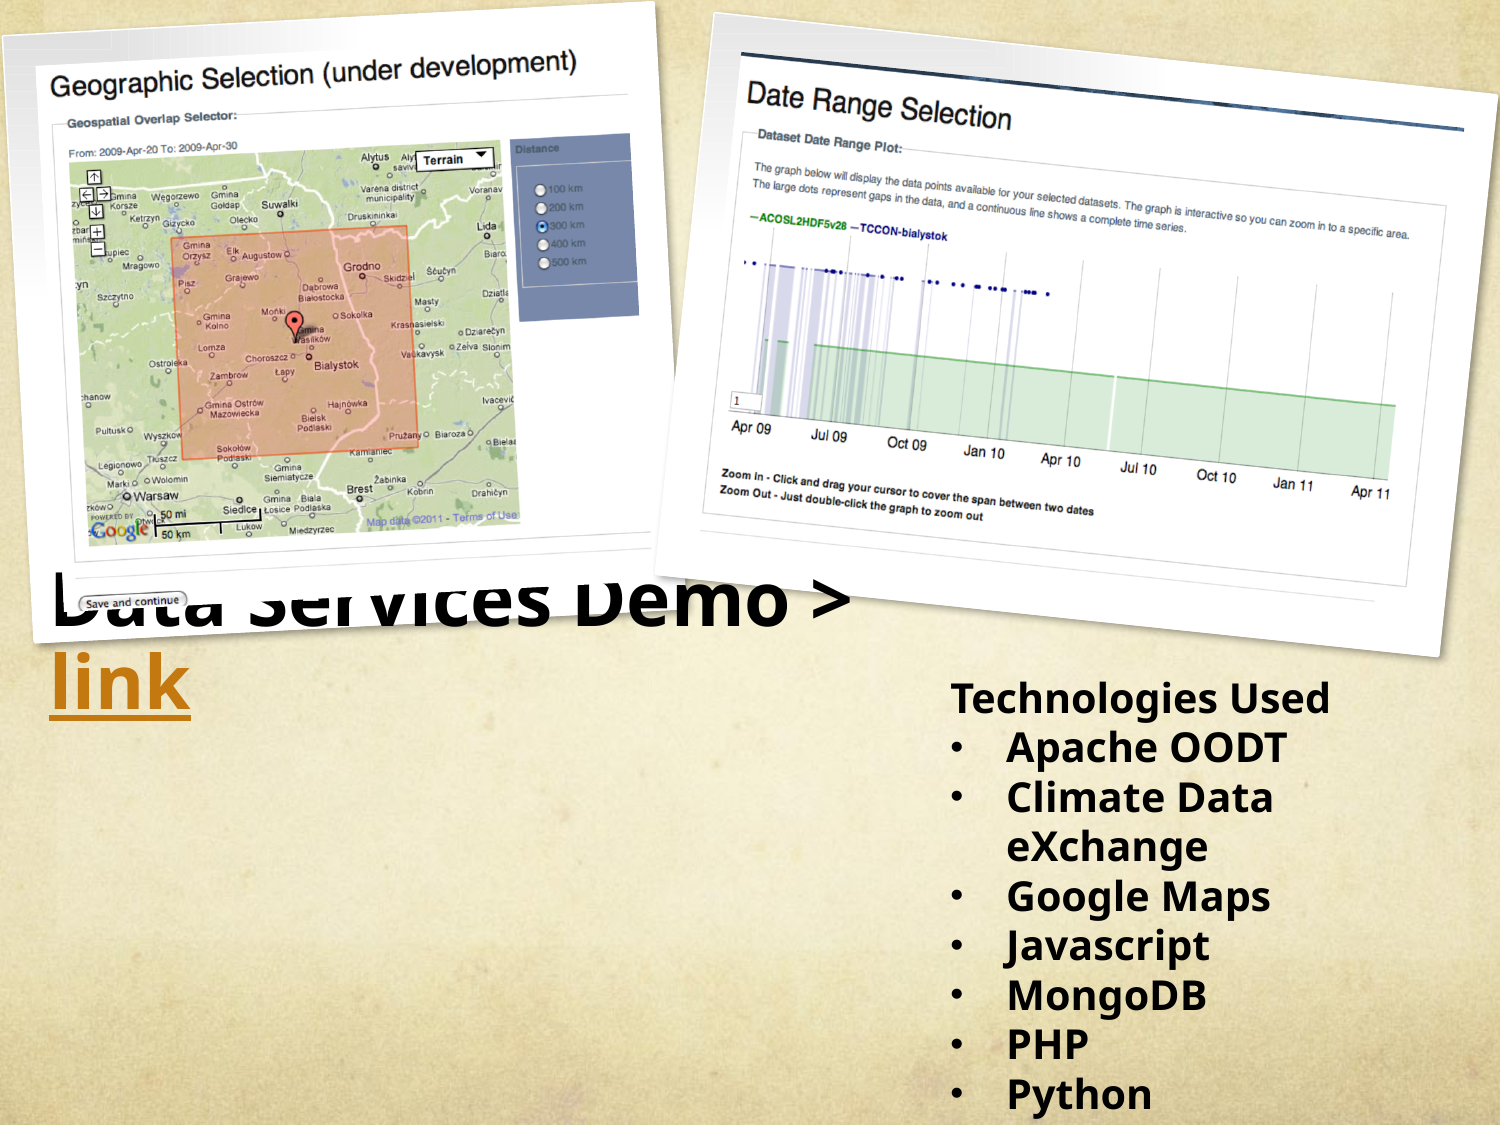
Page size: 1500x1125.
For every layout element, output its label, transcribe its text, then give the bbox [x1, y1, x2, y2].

picture [484, 0, 1500, 1125]
picture [0, 0, 935, 1125]
title Data Services Demo > link [34, 621, 936, 738]
list Technologies Used Apache OODT Climate Data eXchange Google Maps Javascript MongoDB PHP Python [935, 664, 1456, 1125]
picture [36, 34, 653, 612]
